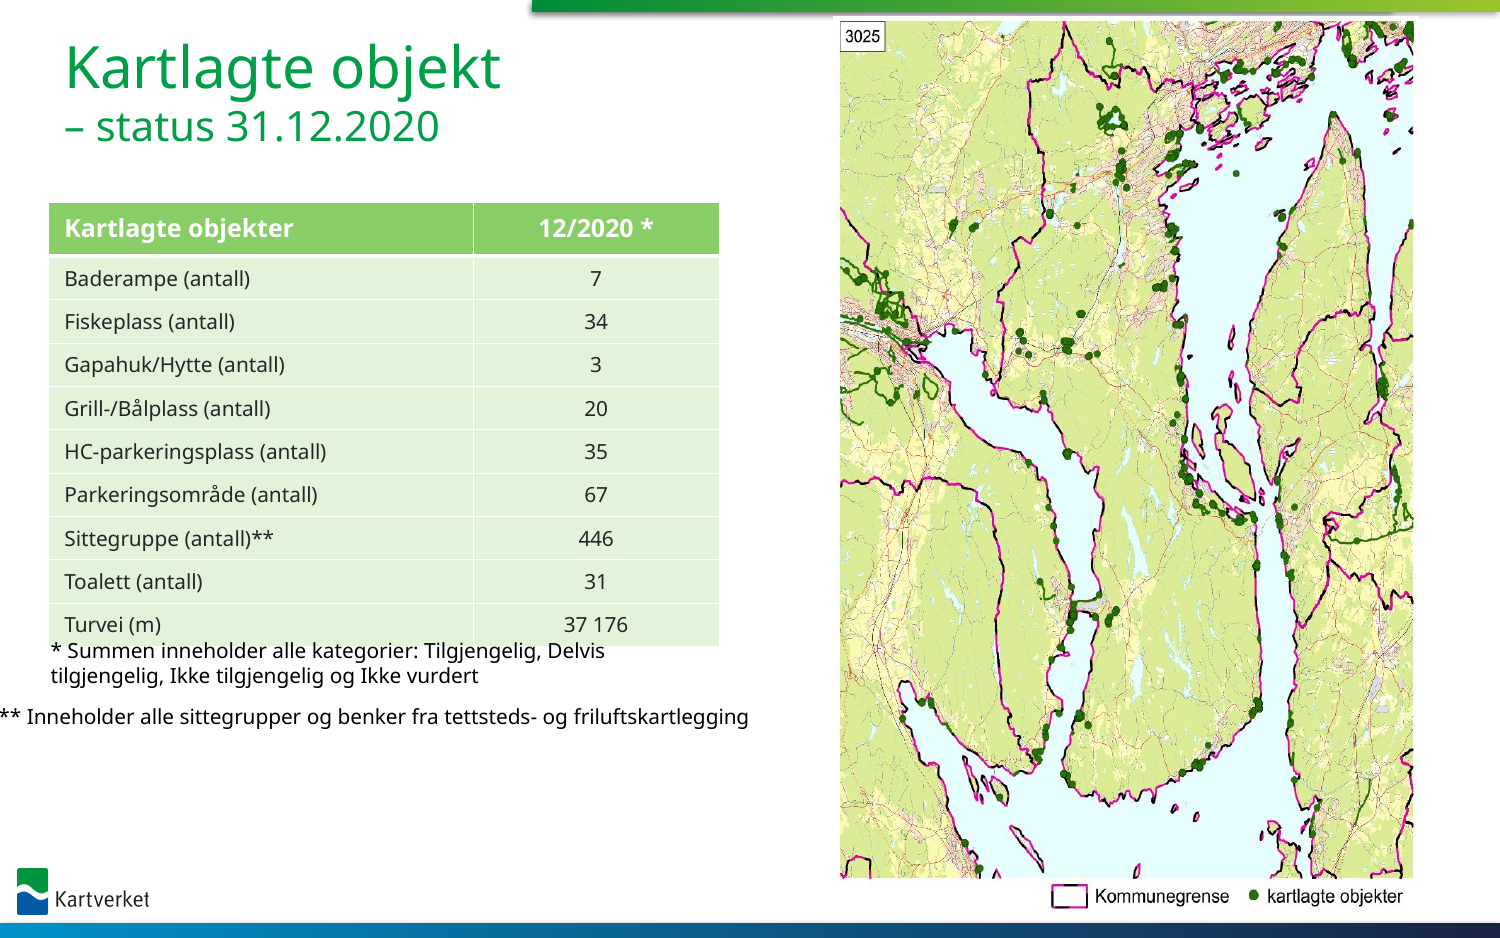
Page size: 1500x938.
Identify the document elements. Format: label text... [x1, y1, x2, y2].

table_cell Grill-/Bålplass (antall) [49, 387, 473, 429]
table_cell Gapahuk/Hytte (antall) [49, 344, 473, 386]
table_cell 20 [474, 387, 719, 429]
table_cell 31 [474, 560, 719, 603]
table_cell Turvei (m) [49, 604, 473, 630]
table_cell 37 176 [474, 604, 719, 630]
text_box ** Inneholder alle sittegrupper og benker fra tettsteds- og friluftskartlegging [0, 696, 765, 736]
table_cell Baderampe (antall) [49, 258, 473, 299]
table_cell Fiskeplass (antall) [49, 300, 473, 343]
table_header Kartlagte objekter [49, 203, 473, 254]
table_cell Sittegruppe (antall)** [49, 517, 473, 559]
table_cell 3 [474, 344, 719, 386]
table_cell 34 [474, 300, 719, 343]
table_header 12/2020 * [474, 203, 719, 254]
table_cell 446 [474, 517, 719, 559]
picture [833, 16, 1419, 913]
table_cell 7 [474, 258, 719, 299]
text_box Kartlagte objekt – status 31.12.2020 [49, 26, 828, 158]
table_cell 67 [474, 474, 719, 516]
table_cell 35 [474, 430, 719, 473]
table_cell HC-parkeringsplass (antall) [49, 430, 473, 473]
table_cell Toalett (antall) [49, 560, 473, 603]
text_box Kartlagte objekt – status 31.12.2020 [1424, 26, 1431, 158]
text_box * Summen inneholder alle kategorier: Tilgjengelig, Delvis tilgjengelig, Ikke tilgjengelig og Ikke vurdert [35, 630, 721, 696]
table_cell Parkeringsområde (antall) [49, 474, 473, 516]
